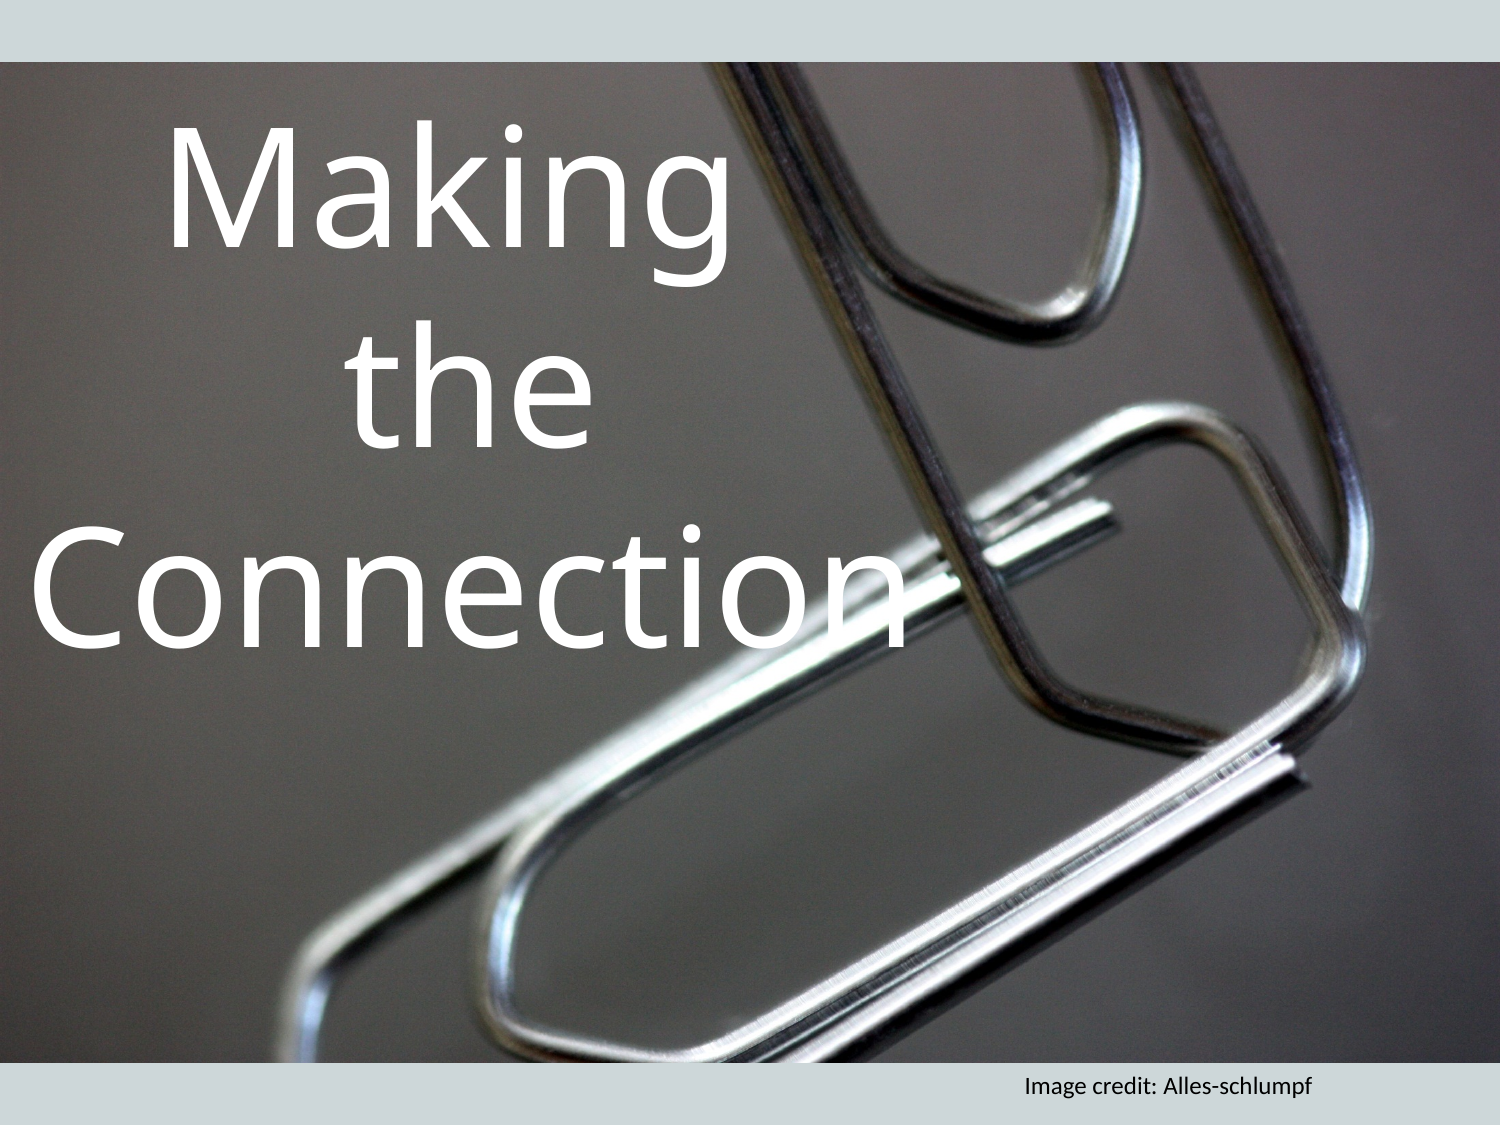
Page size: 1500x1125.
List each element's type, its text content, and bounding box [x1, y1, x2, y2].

text_box Image credit: Alles-schlumpf [1009, 1070, 1459, 1108]
picture [0, 62, 1500, 1063]
